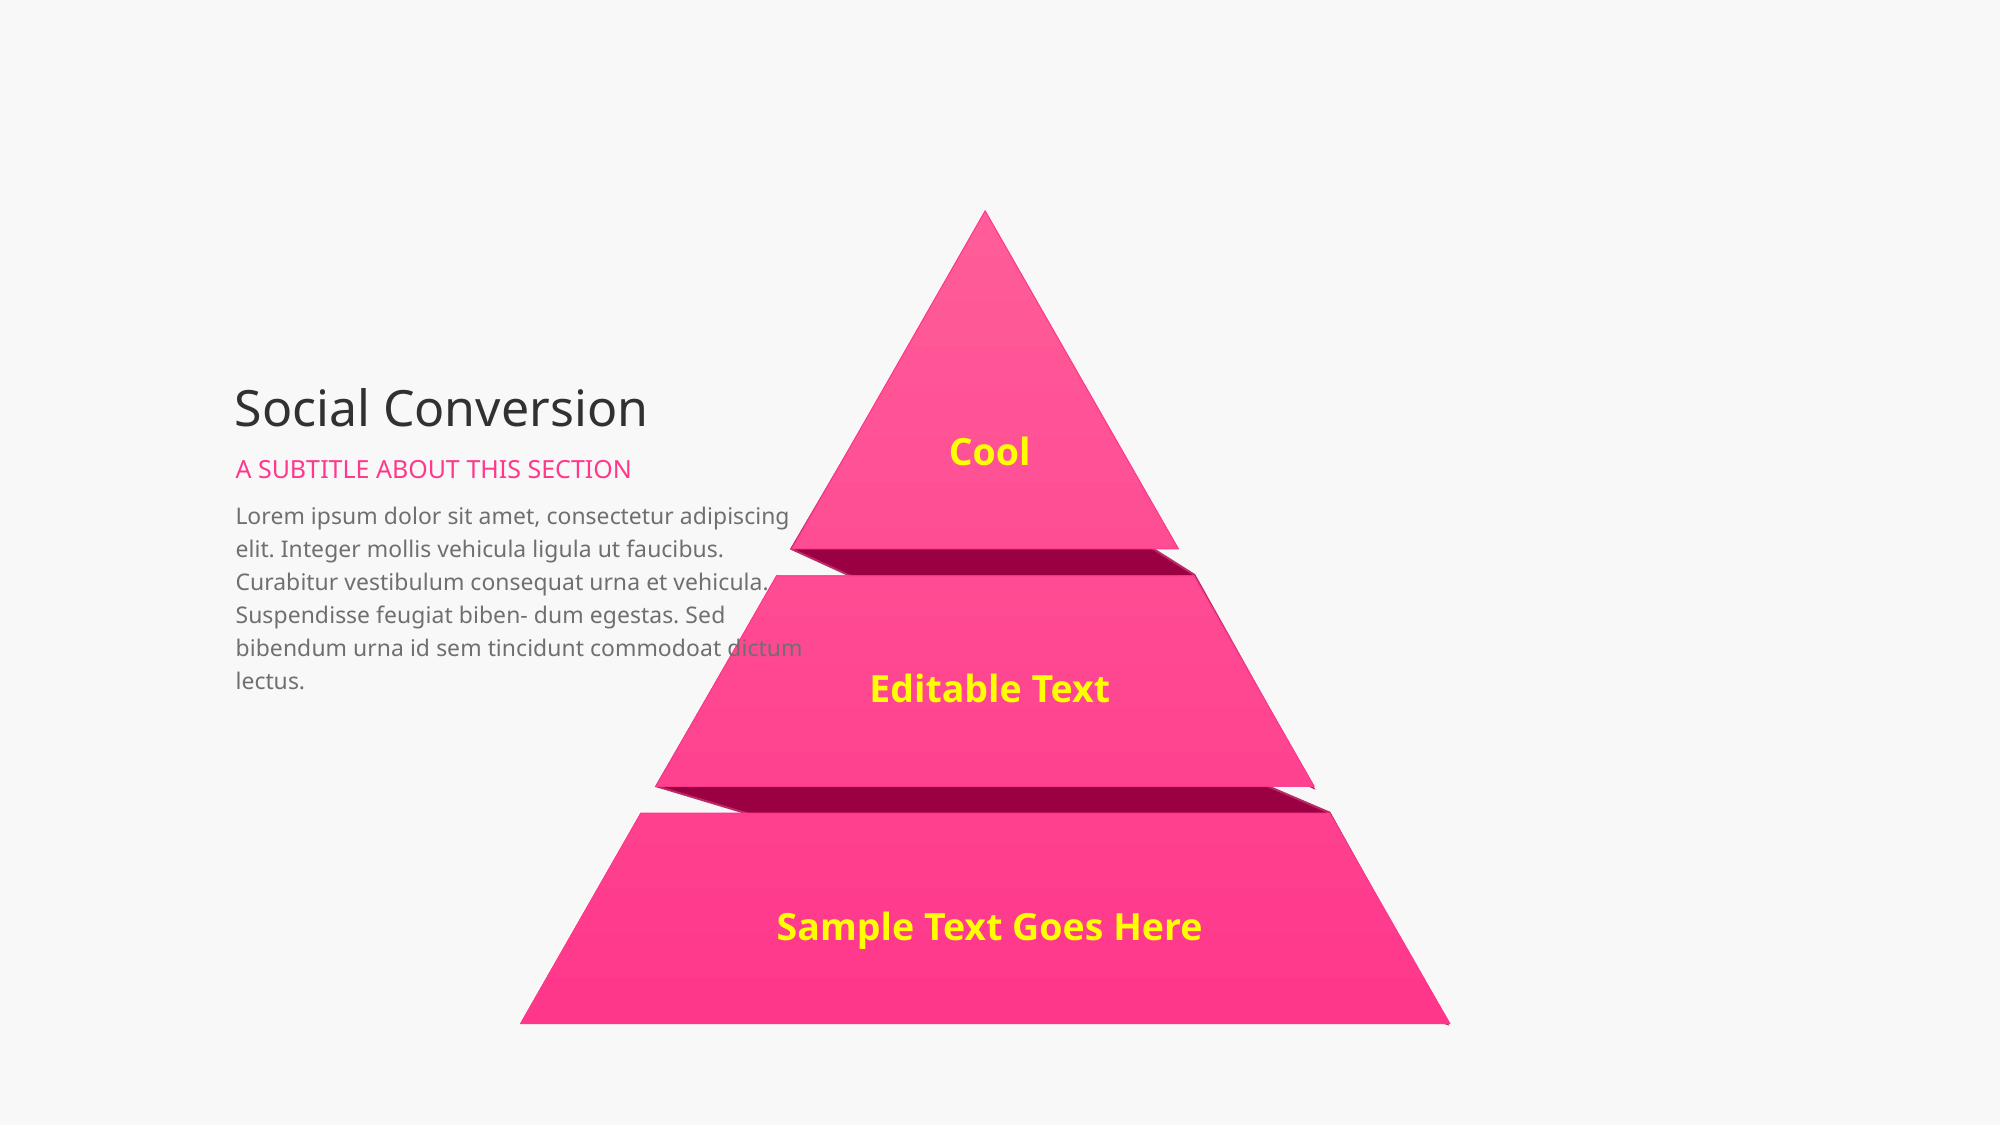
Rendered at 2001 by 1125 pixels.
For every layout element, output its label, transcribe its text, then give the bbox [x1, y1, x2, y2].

text_box [519, 812, 1451, 1025]
text_box Social Conversion [234, 366, 839, 447]
text_box Lorem ipsum dolor sit amet, consectetur adipiscing elit. Integer mollis vehicula ligula ut faucibus. Curabitur vestibulum consequat urna et vehicula. Suspendisse feugiat biben- dum egestas. Sed bibendum urna id sem tincidunt commodoat dictum lectus. [235, 496, 832, 925]
text_box A SUBTITLE ABOUT THIS SECTION [235, 453, 832, 477]
text_box [821, 485, 1180, 550]
text_box Cool [743, 421, 1236, 485]
text_box Sample Text Goes Here [743, 897, 1236, 960]
text_box [832, 550, 1232, 639]
text_box [832, 787, 1336, 821]
text_box Editable Text [832, 659, 1236, 722]
text_box [832, 575, 1315, 787]
text_box [864, 209, 1106, 421]
